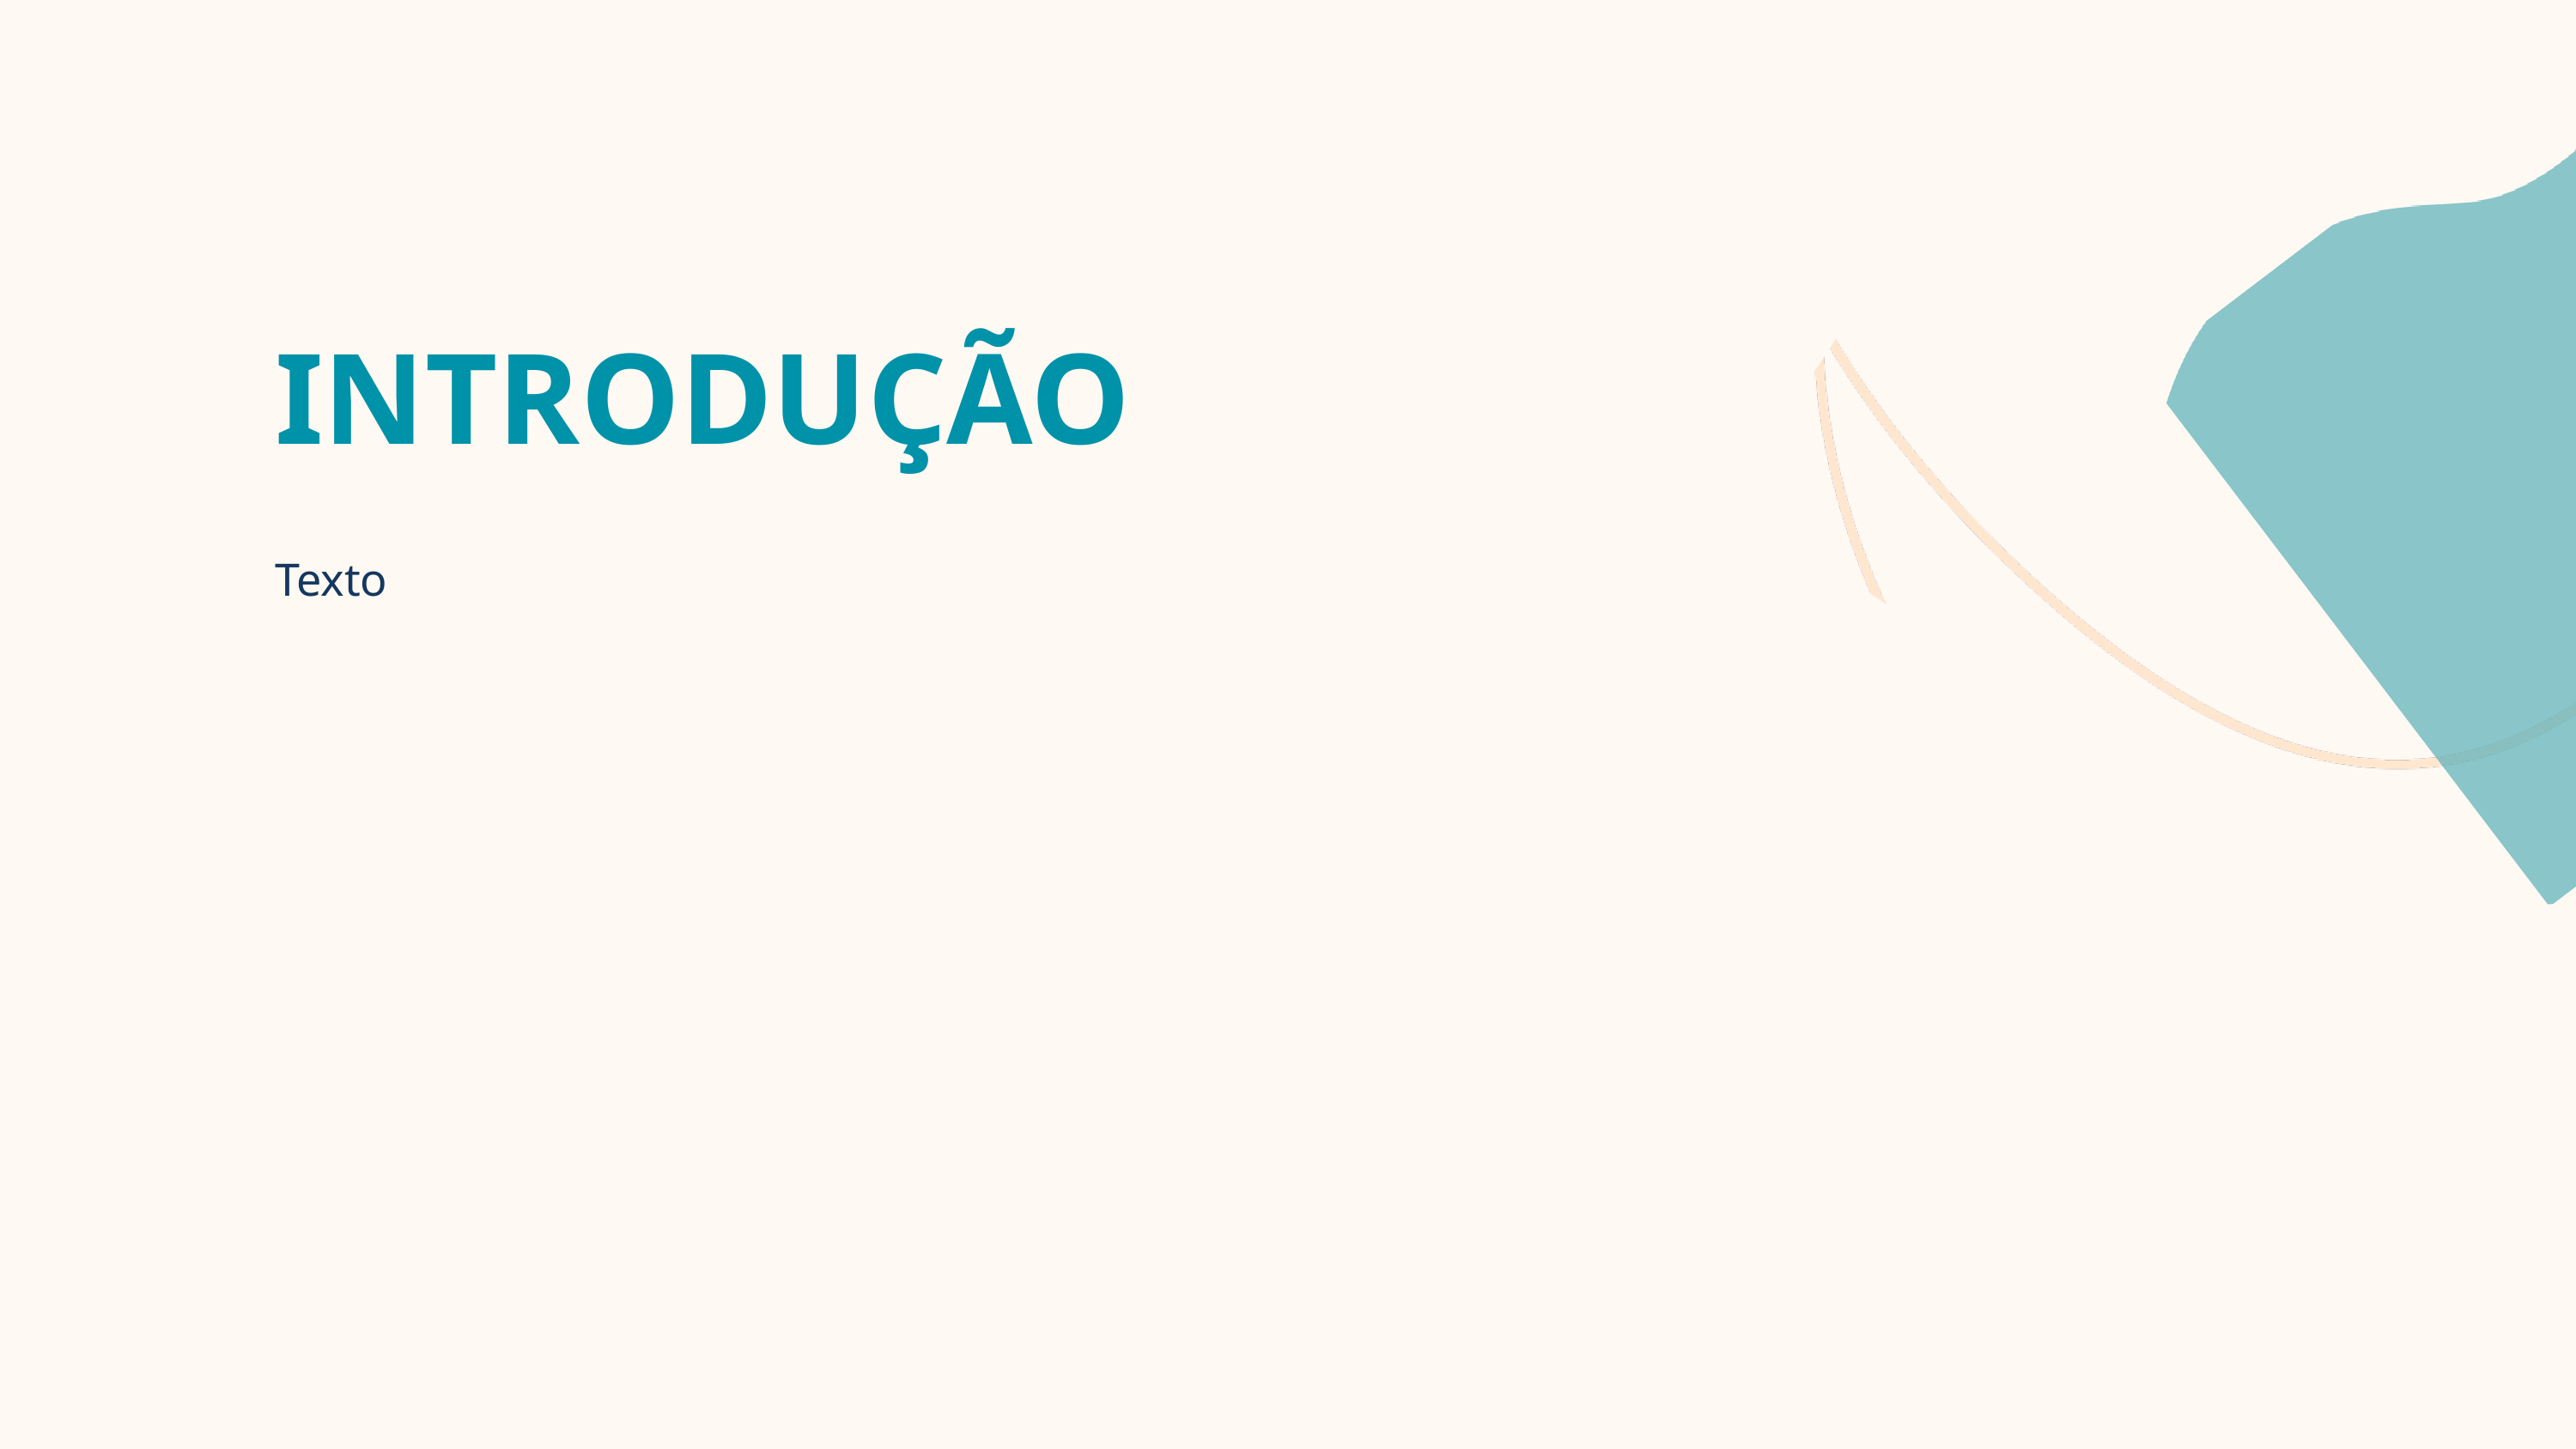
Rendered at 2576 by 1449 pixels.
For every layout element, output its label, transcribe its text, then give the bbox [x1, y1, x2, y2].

text_box Texto [275, 521, 1453, 605]
text_box [1729, 0, 2576, 1050]
text_box [2141, 39, 2576, 907]
text_box INTRODUÇÃO [275, 294, 1207, 470]
